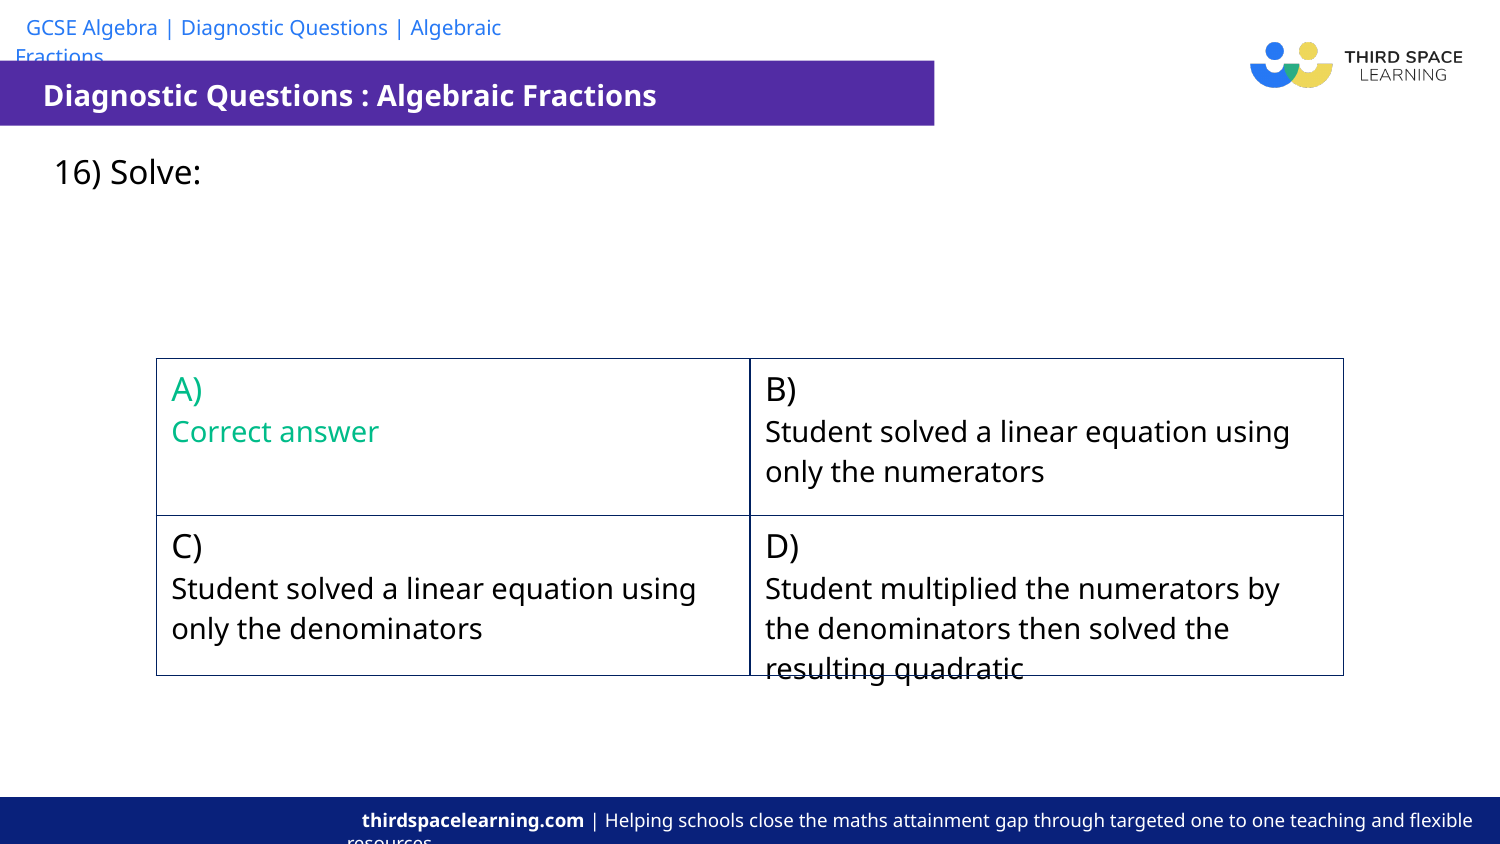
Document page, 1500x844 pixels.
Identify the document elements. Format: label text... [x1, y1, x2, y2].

text_box Diagnostic Questions : Algebraic Fractions [27, 61, 778, 127]
picture [1250, 33, 1465, 99]
